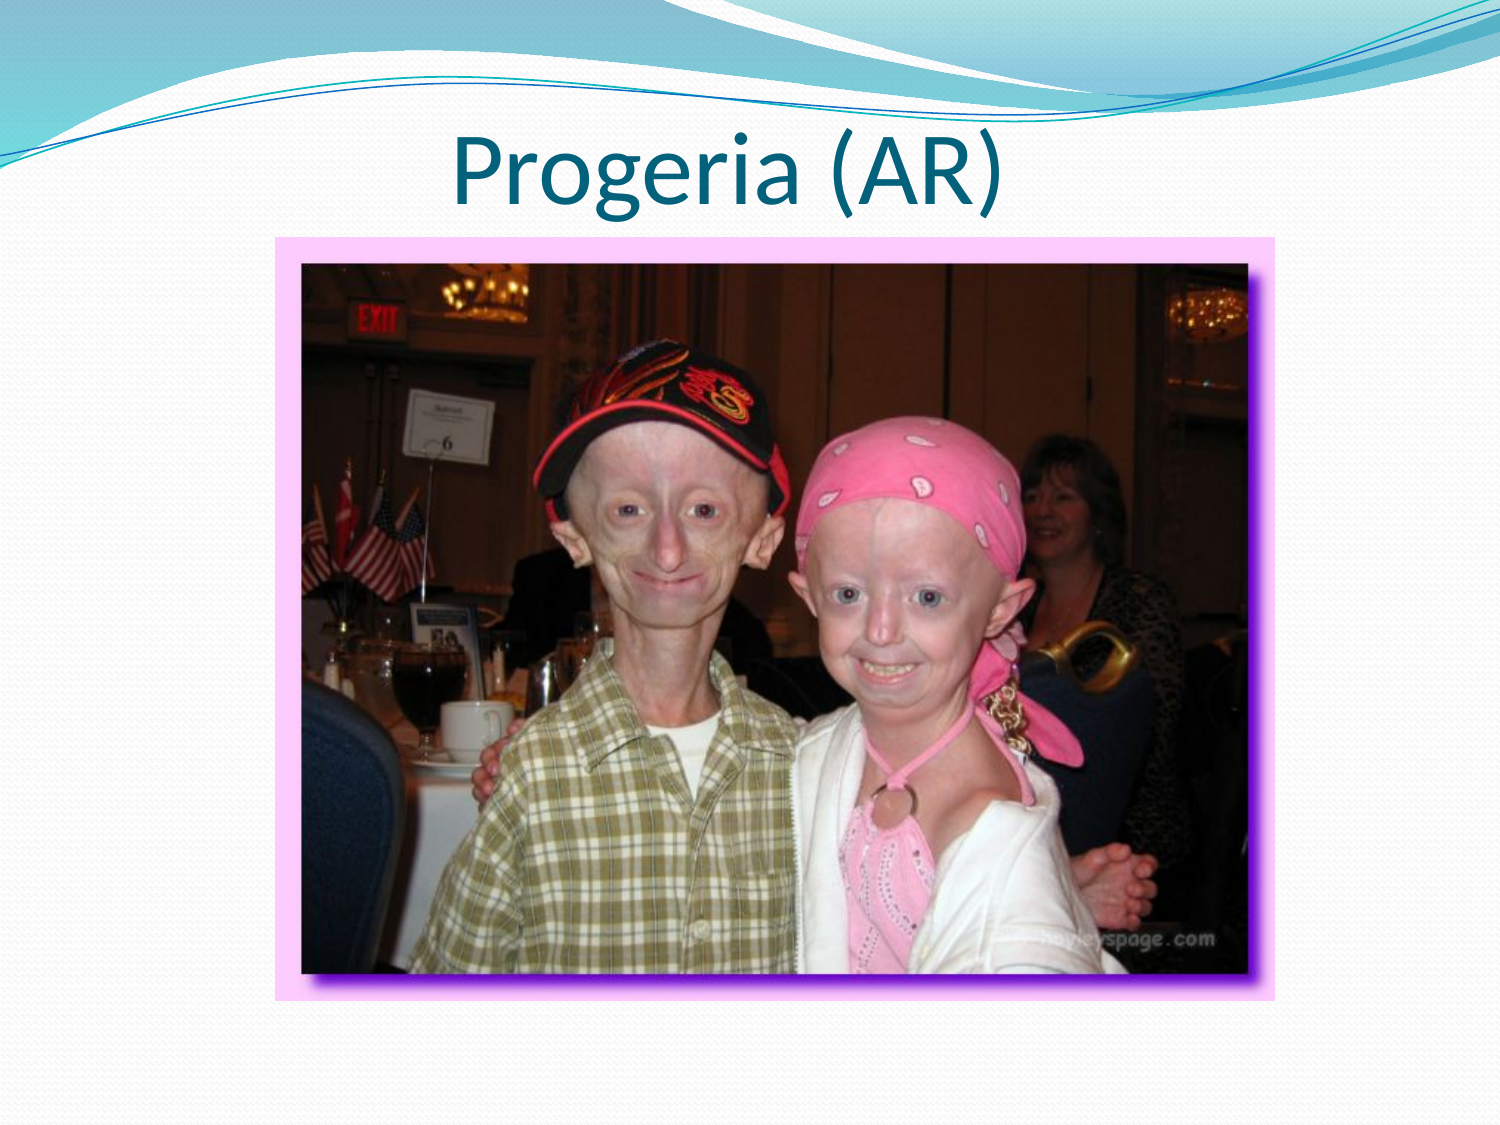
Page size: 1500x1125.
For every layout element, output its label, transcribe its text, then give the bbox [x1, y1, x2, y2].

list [274, 237, 1276, 1002]
title Progeria (AR) [450, 37, 1188, 225]
